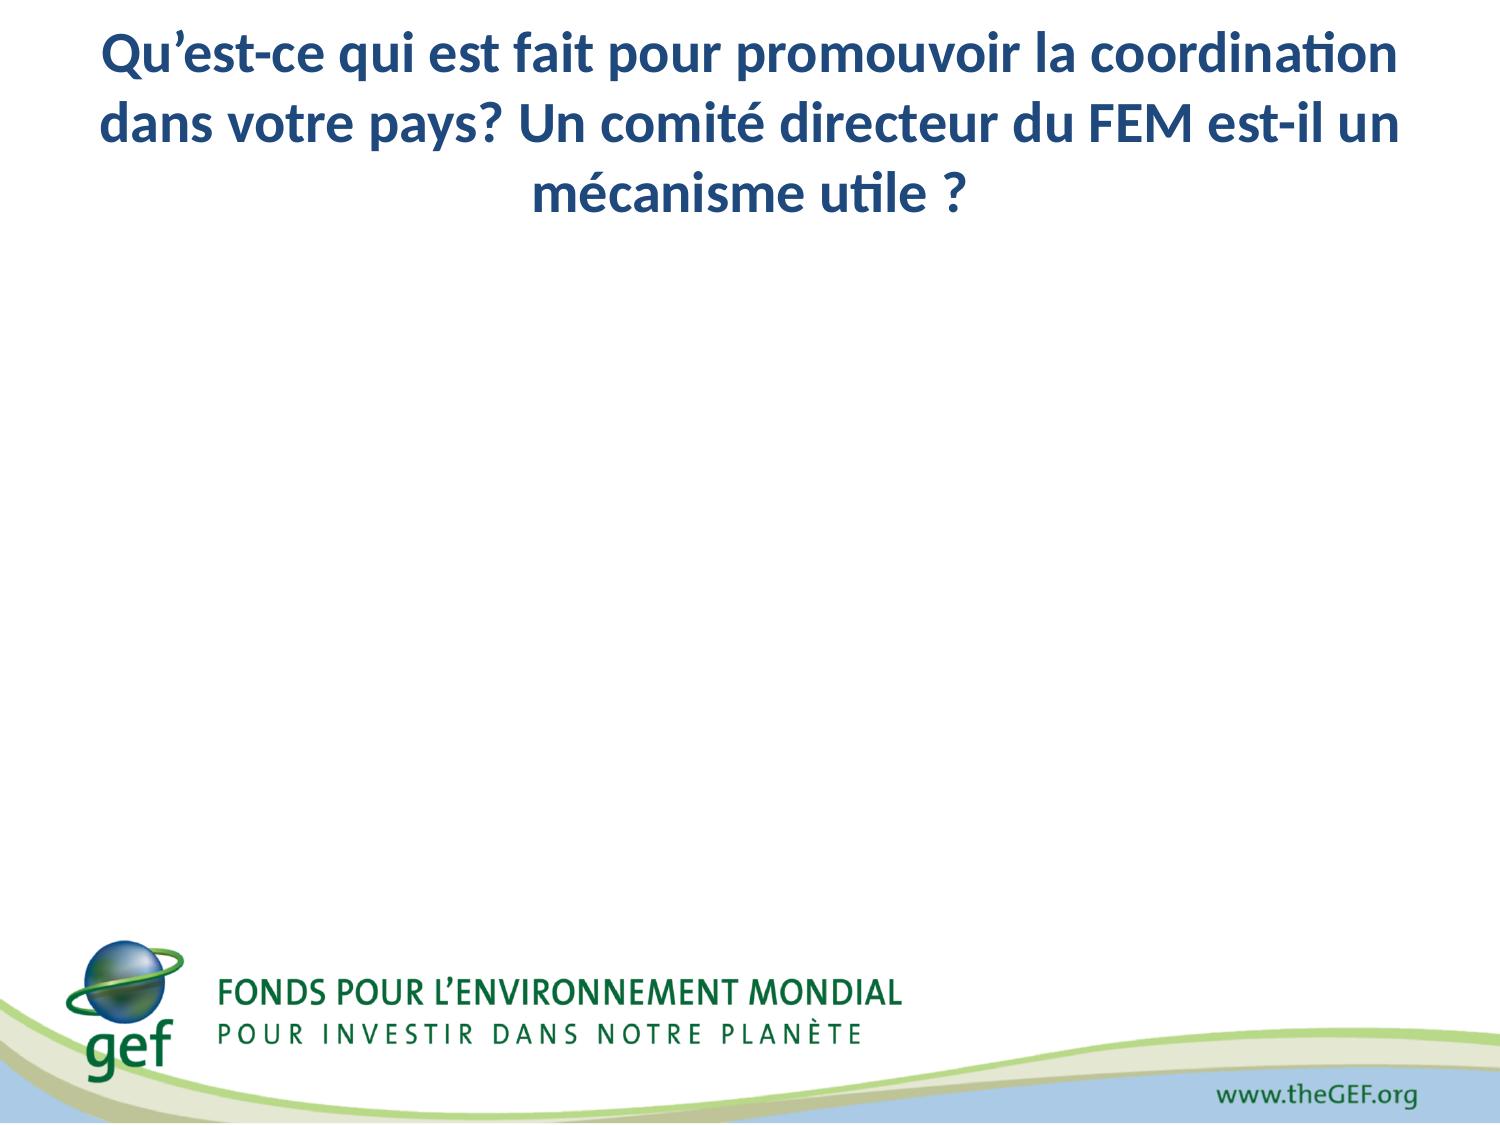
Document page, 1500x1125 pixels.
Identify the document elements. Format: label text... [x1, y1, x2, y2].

picture [0, 912, 1500, 1125]
title Qu’est-ce qui est fait pour promouvoir la coordination dans votre pays? Un comité directeur du FEM est-il un mécanisme utile ? [74, 24, 1426, 213]
